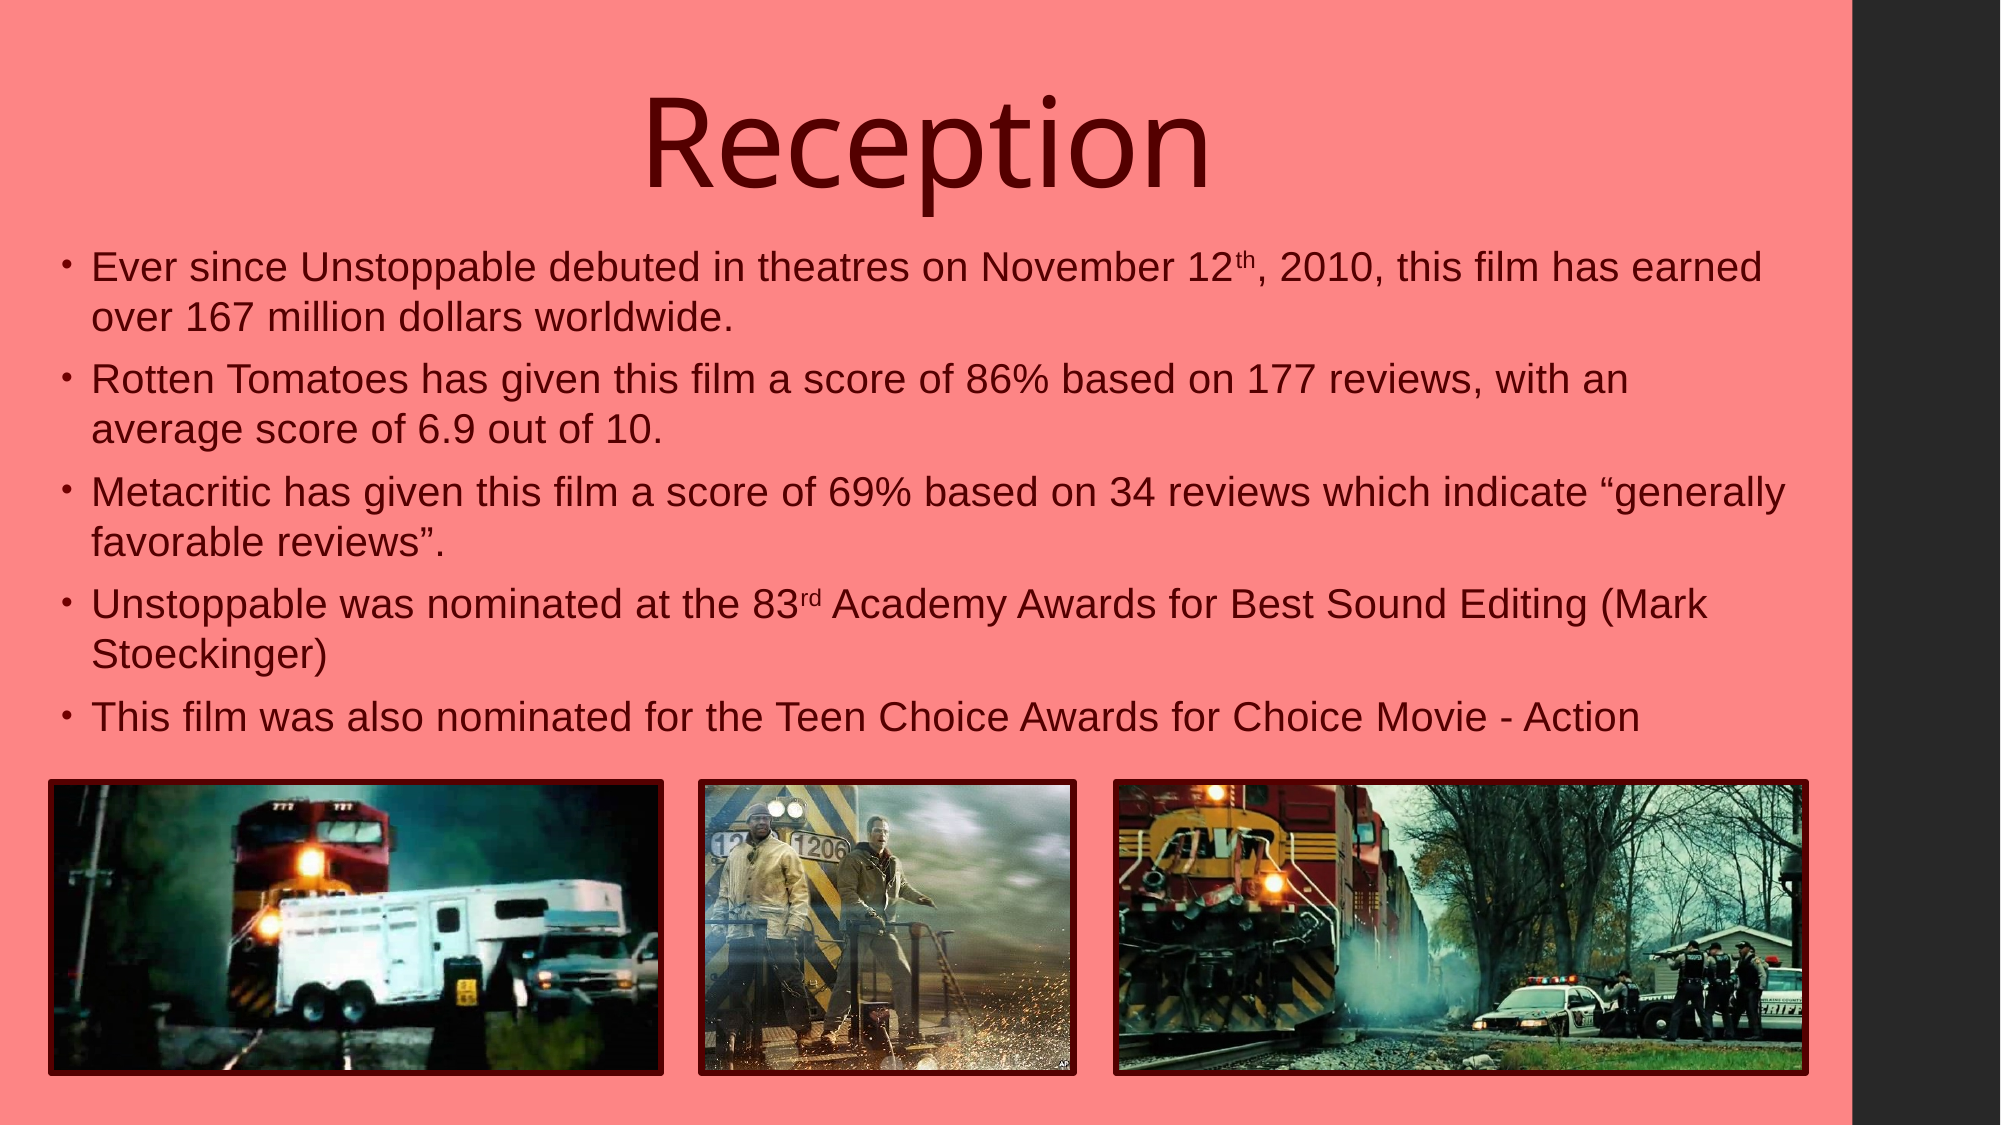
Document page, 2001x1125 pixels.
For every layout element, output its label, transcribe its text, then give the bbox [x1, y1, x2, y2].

list Ever since Unstoppable debuted in theatres on November 12th, 2010, this film has earned over 167 million dollars worldwide. Rotten Tomatoes has given this film a score of 86% based on 177 reviews, with an average score of 6.9 out of 10. Metacritic has given this film a score of 69% based on 34 reviews which indicate “generally favorable reviews”. Unstoppable was nominated at the 83rd Academy Awards for Best Sound Editing (Mark Stoeckinger) This film was also nominated for the Teen Choice Awards for Choice Movie - Action [46, 227, 1809, 753]
picture [704, 784, 1071, 1070]
picture [53, 784, 658, 1070]
title Reception [64, 55, 1790, 221]
picture [1119, 784, 1803, 1070]
